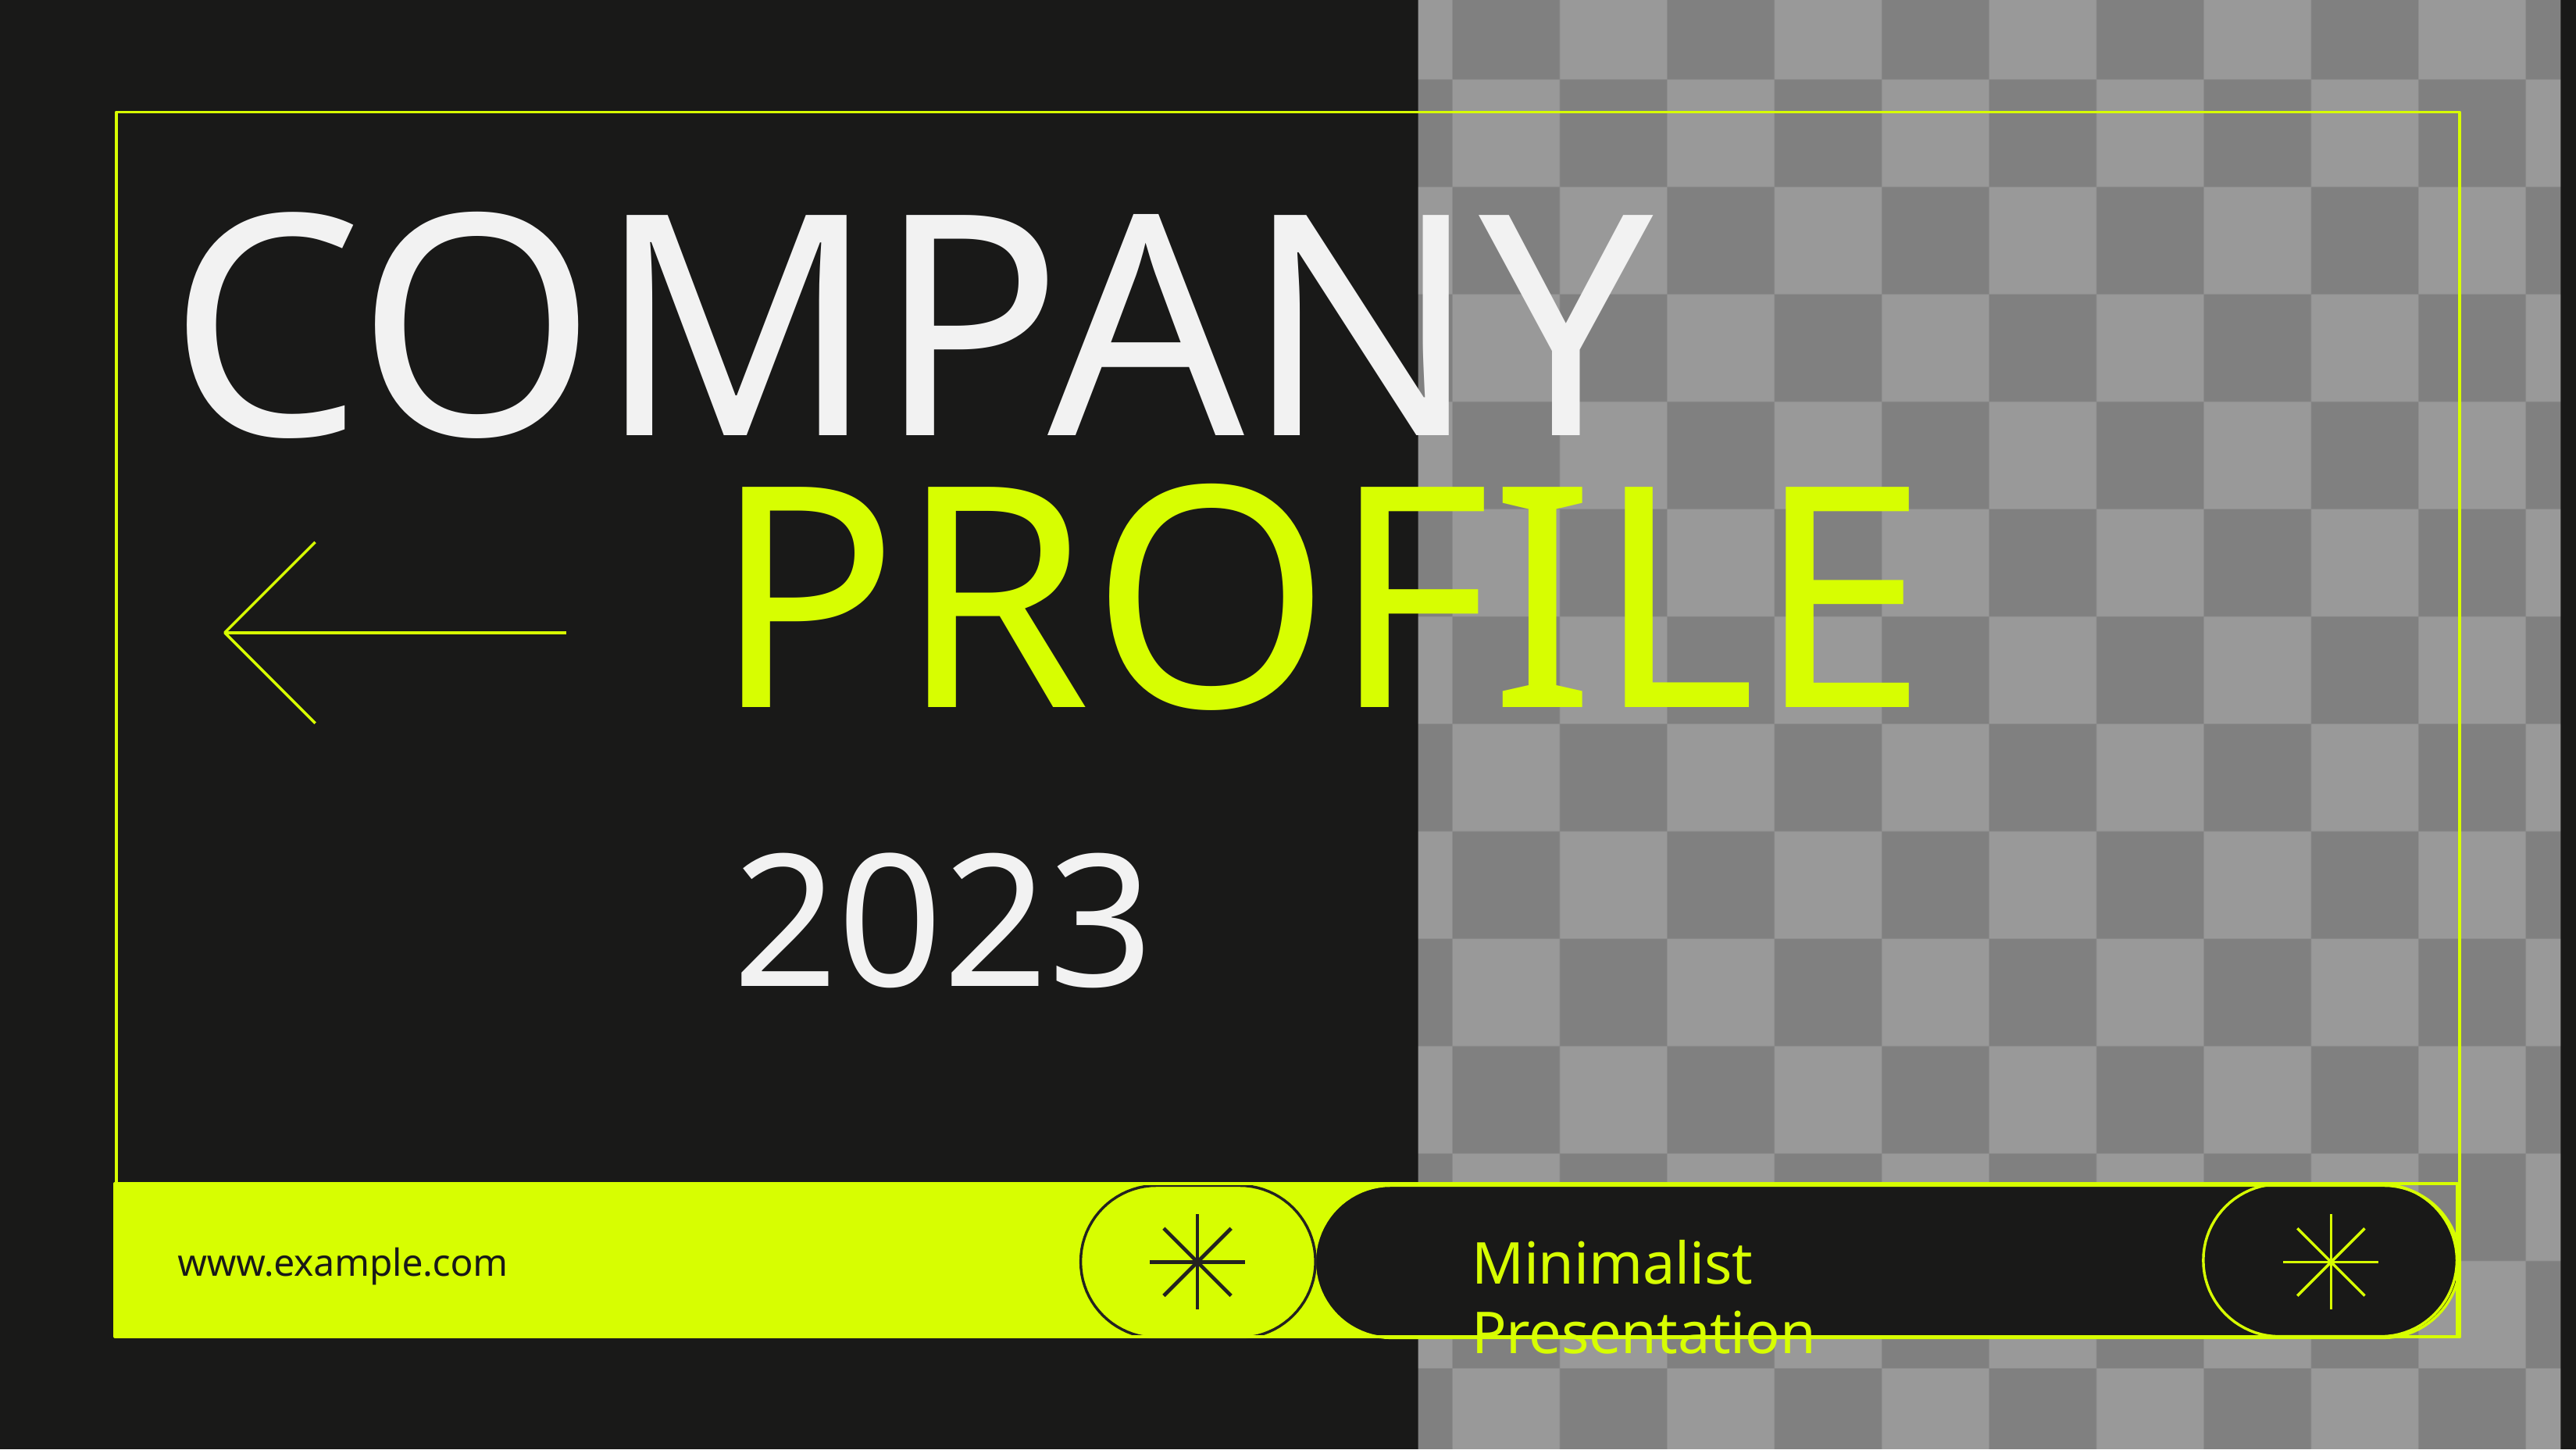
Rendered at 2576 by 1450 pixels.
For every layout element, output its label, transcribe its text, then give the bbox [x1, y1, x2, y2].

text_box 2023 [683, 800, 1204, 1023]
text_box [223, 540, 567, 725]
text_box [115, 1183, 1414, 1337]
title COMPANY [168, 125, 1414, 498]
picture [1418, 0, 2561, 1450]
text_box [116, 112, 1414, 1183]
text_box PROFILE [712, 498, 1414, 770]
text_box www.example.com [177, 1237, 522, 1284]
